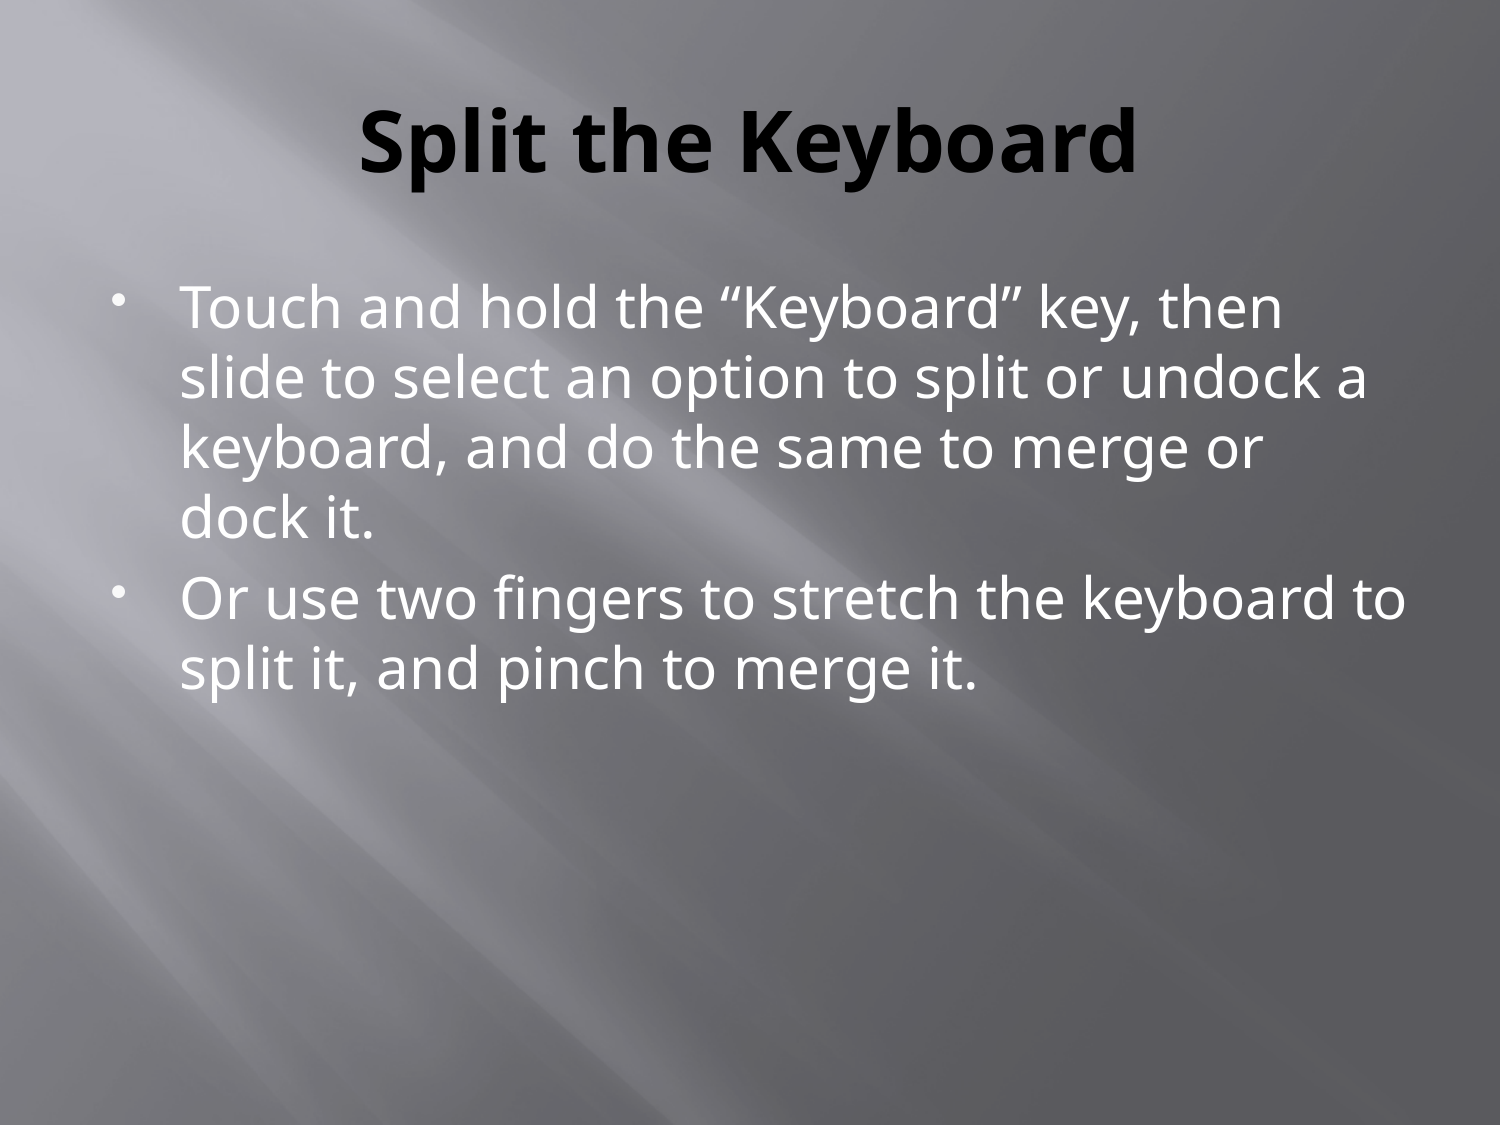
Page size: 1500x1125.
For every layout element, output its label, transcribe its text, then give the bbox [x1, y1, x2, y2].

title Split the Keyboard [75, 45, 1425, 233]
list Touch and hold the “Keyboard” key, then slide to select an option to split or undock a keyboard, and do the same to merge or dock it. Or use two fingers to stretch the keyboard to split it, and pinch to merge it. [75, 262, 1425, 1035]
